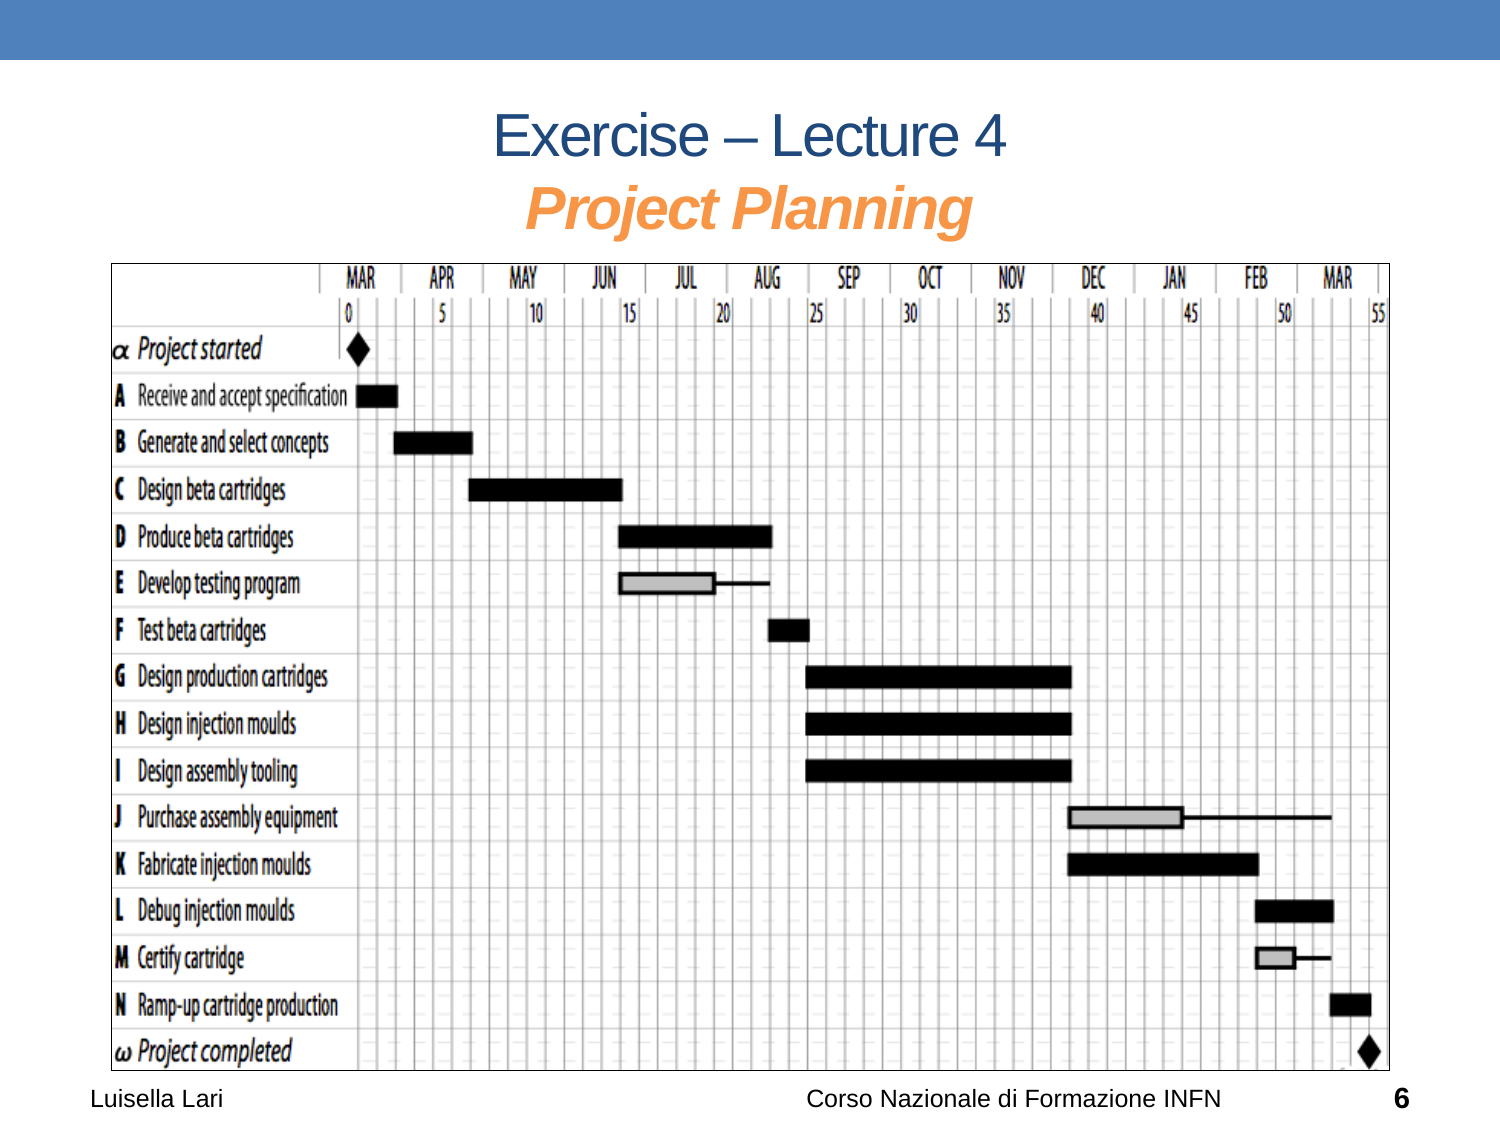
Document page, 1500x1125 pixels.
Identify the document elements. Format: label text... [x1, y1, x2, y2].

title Exercise – Lecture 4 Project Planning [75, 87, 1425, 250]
slide_number 6 [1250, 1070, 1425, 1125]
footer Corso Nazionale di Formazione INFN [562, 1080, 1238, 1125]
slide_number Luisella Lari [75, 1070, 550, 1125]
picture [111, 263, 1390, 1071]
